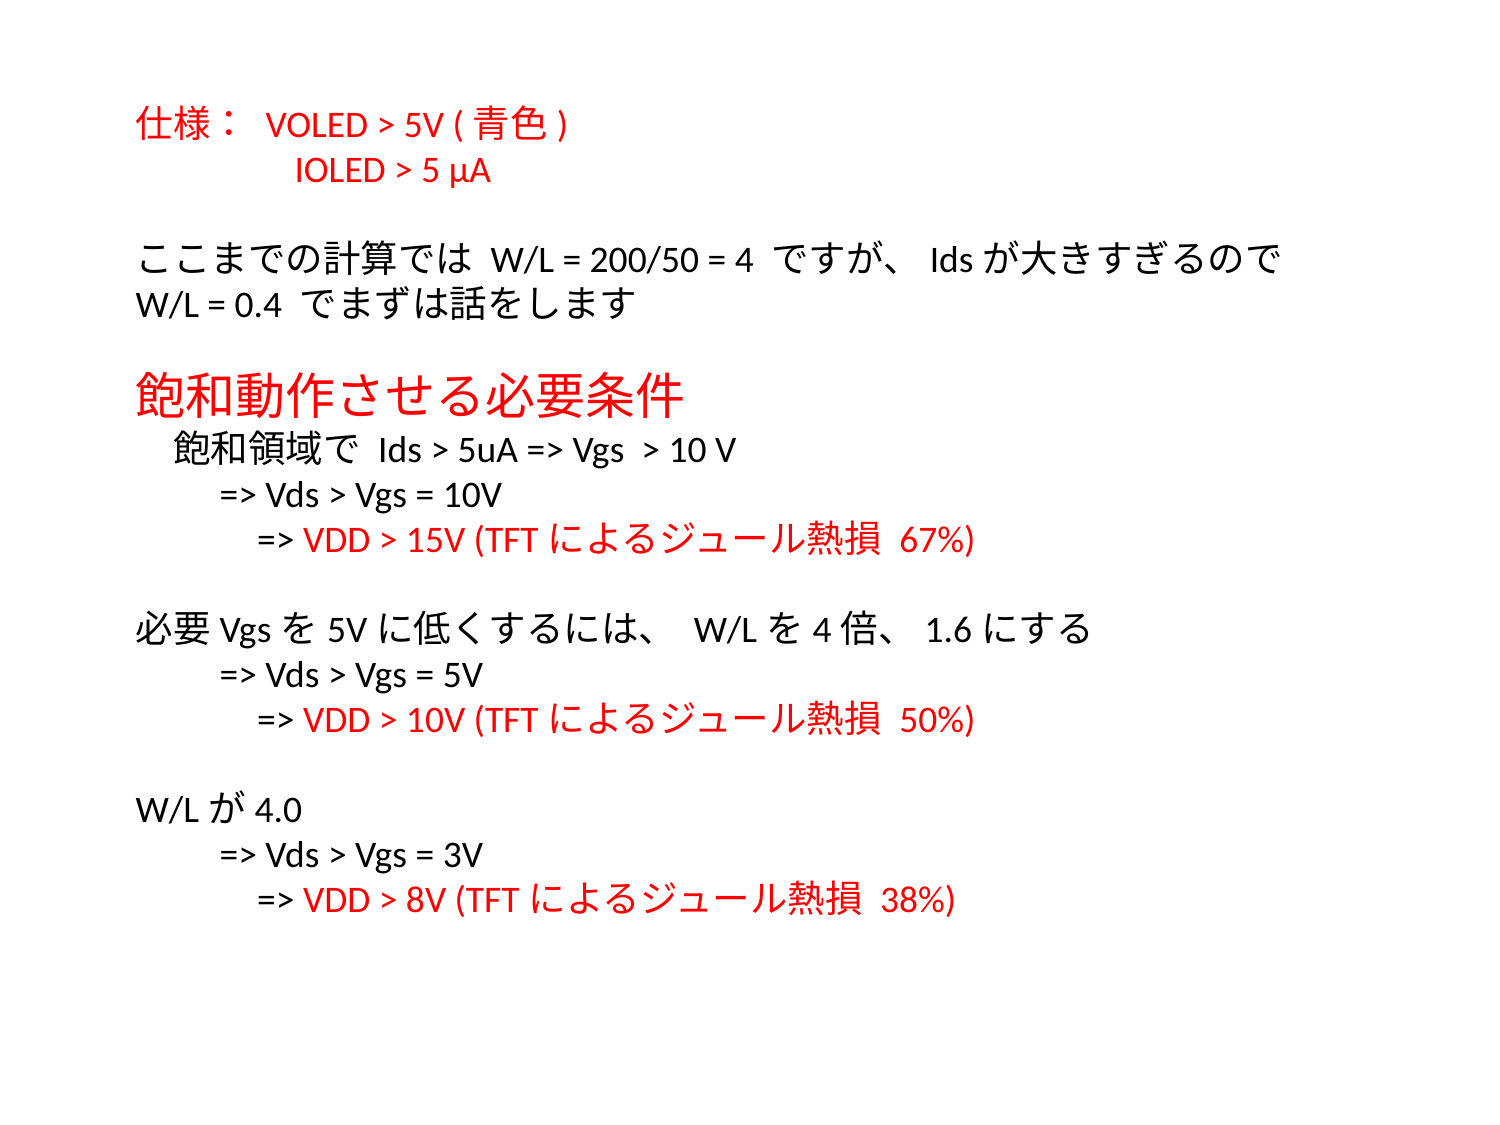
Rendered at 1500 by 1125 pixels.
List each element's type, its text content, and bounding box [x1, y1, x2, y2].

text_box 仕様： VOLED > 5V (青色) IOLED > 5 μA ここまでの計算では W/L = 200/50 = 4 ですが、Idsが大きすぎるので W/L = 0.4 でまずは話をします 飽和動作させる必要条件 飽和領域で Ids > 5uA => Vgs > 10 V => Vds > Vgs = 10V => VDD > 15V (TFTによるジュール熱損 67%) 必要Vgsを5Vに低くするには、 W/Lを4倍、1.6にする => Vds > Vgs = 5V => VDD > 10V (TFTによるジュール熱損 50%) W/Lが4.0 => Vds > Vgs = 3V => VDD > 8V (TFTによるジュール熱損 38%) [120, 92, 1446, 928]
